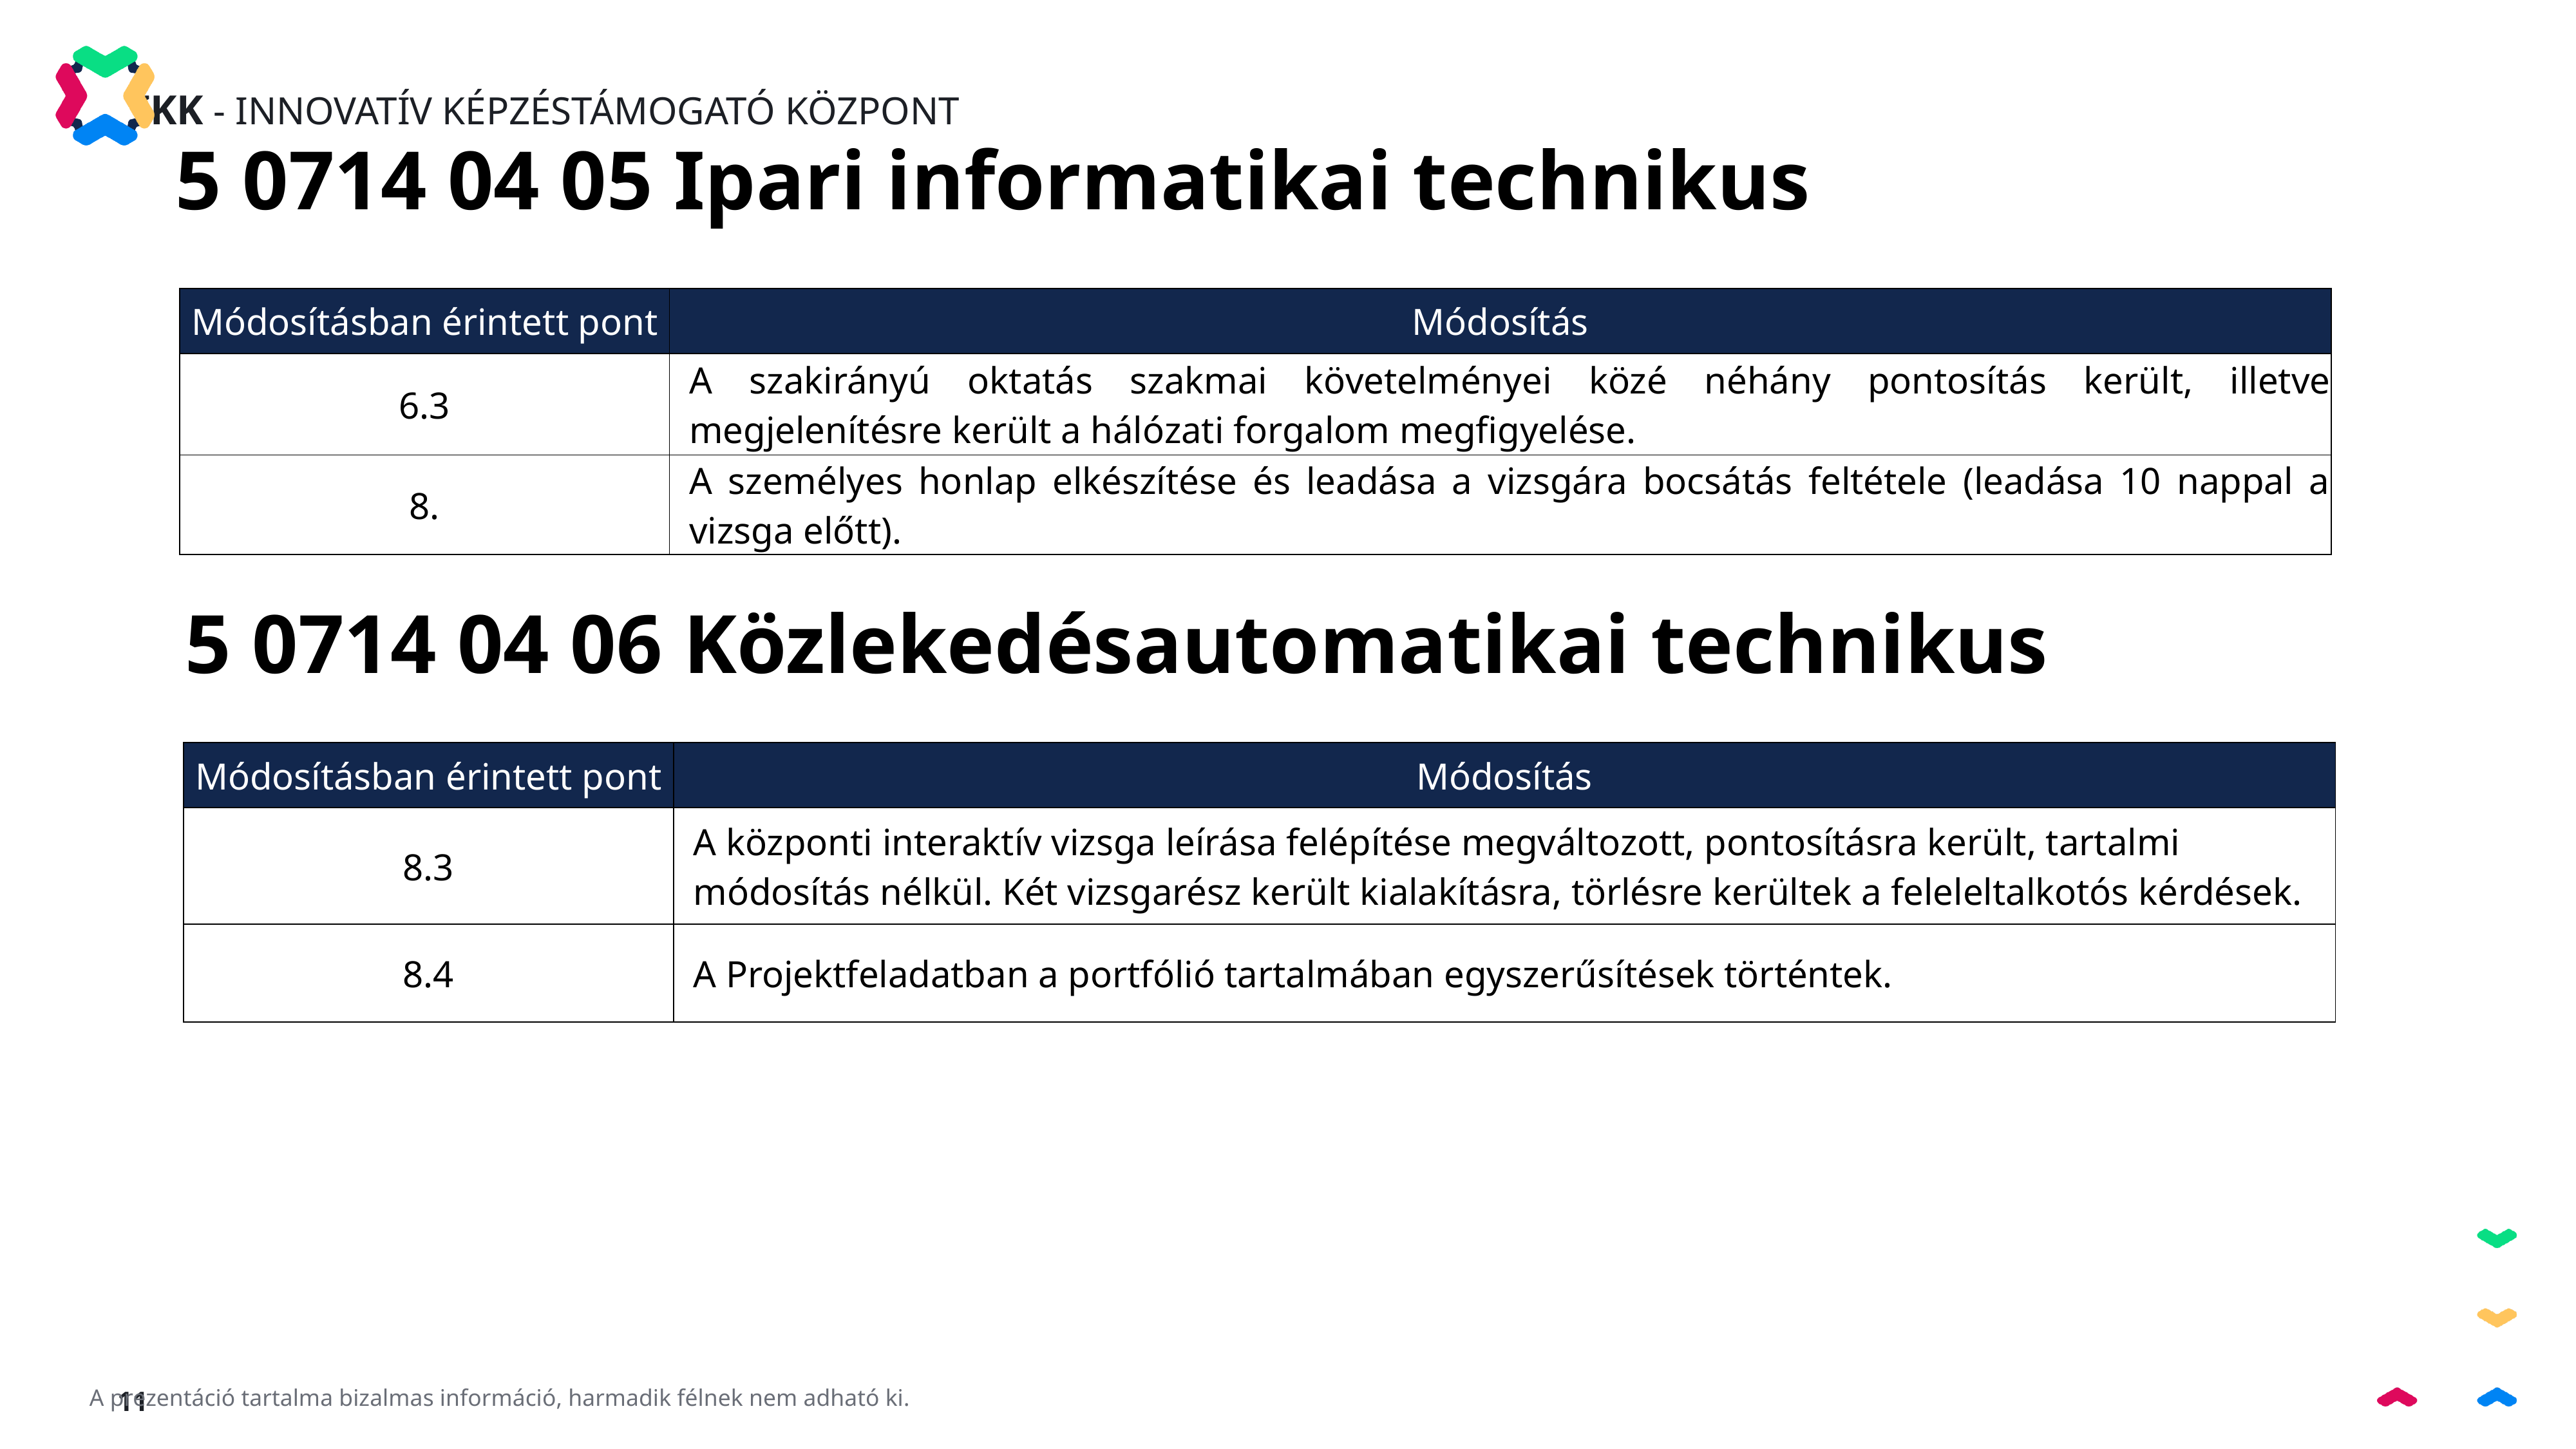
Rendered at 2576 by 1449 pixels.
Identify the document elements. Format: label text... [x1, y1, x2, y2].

list 5 0714 04 05 Ipari informatikai technikus [175, 129, 2336, 237]
picture [55, 46, 155, 146]
table_header Módosításban érintett pont [180, 289, 669, 353]
table_header Módosítás [674, 743, 2335, 807]
table_cell A szakirányú oktatás szakmai követelményei közé néhány pontosítás került, illetve megjelenítésre került a hálózati forgalom megfigyelése. [670, 354, 2331, 455]
table_cell A központi interaktív vizsga leírása felépítése megváltozott, pontosításra került, tartalmi módosítás nélkül. Két vizsgarész került kialakításra, törlésre kerültek a feleleltalkotós kérdések. [674, 808, 2335, 923]
table_cell 8.3 [184, 808, 673, 923]
table_cell 8. [180, 455, 669, 554]
table_header Módosításban érintett pont [184, 743, 673, 807]
table_cell 8.4 [184, 925, 673, 1021]
table_cell 6.3 [180, 354, 669, 455]
table_cell A személyes honlap elkészítése és leadása a vizsgára bocsátás feltétele (leadása 10 nappal a vizsga előtt). [670, 455, 2331, 554]
text_box 5 0714 04 06 Közlekedésautomatikai technikus [175, 588, 2327, 694]
table_cell A Projektfeladatban a portfólió tartalmában egyszerűsítések történtek. [674, 925, 2335, 1021]
picture [2377, 1229, 2517, 1406]
table_header Módosítás [670, 289, 2331, 353]
